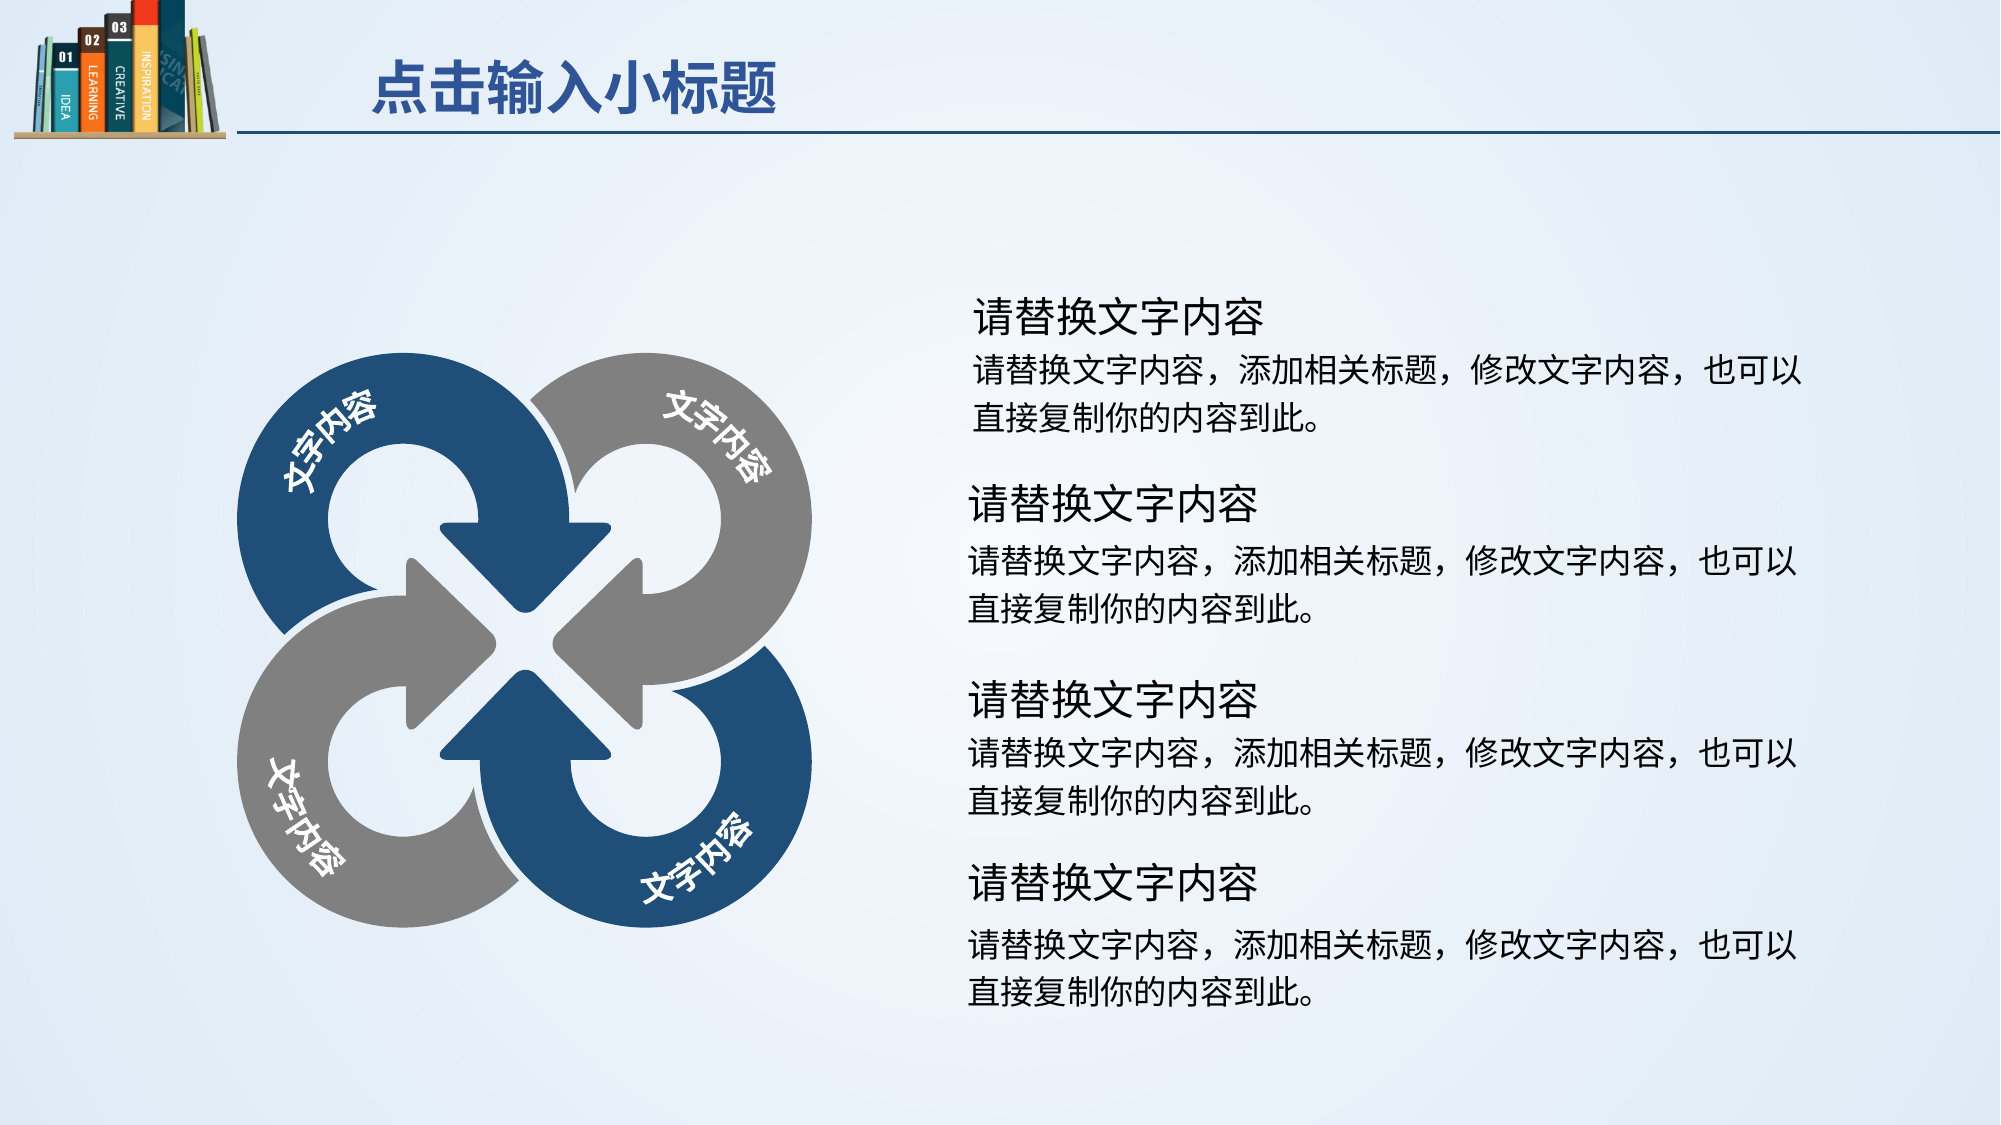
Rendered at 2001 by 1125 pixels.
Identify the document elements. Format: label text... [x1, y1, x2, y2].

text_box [967, 663, 1831, 817]
picture [14, 0, 226, 139]
picture [169, 59, 175, 67]
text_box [967, 468, 1831, 626]
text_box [967, 847, 1831, 1009]
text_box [972, 280, 1836, 434]
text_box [237, 352, 812, 928]
text_box 点击输入小标题 [355, 43, 812, 129]
